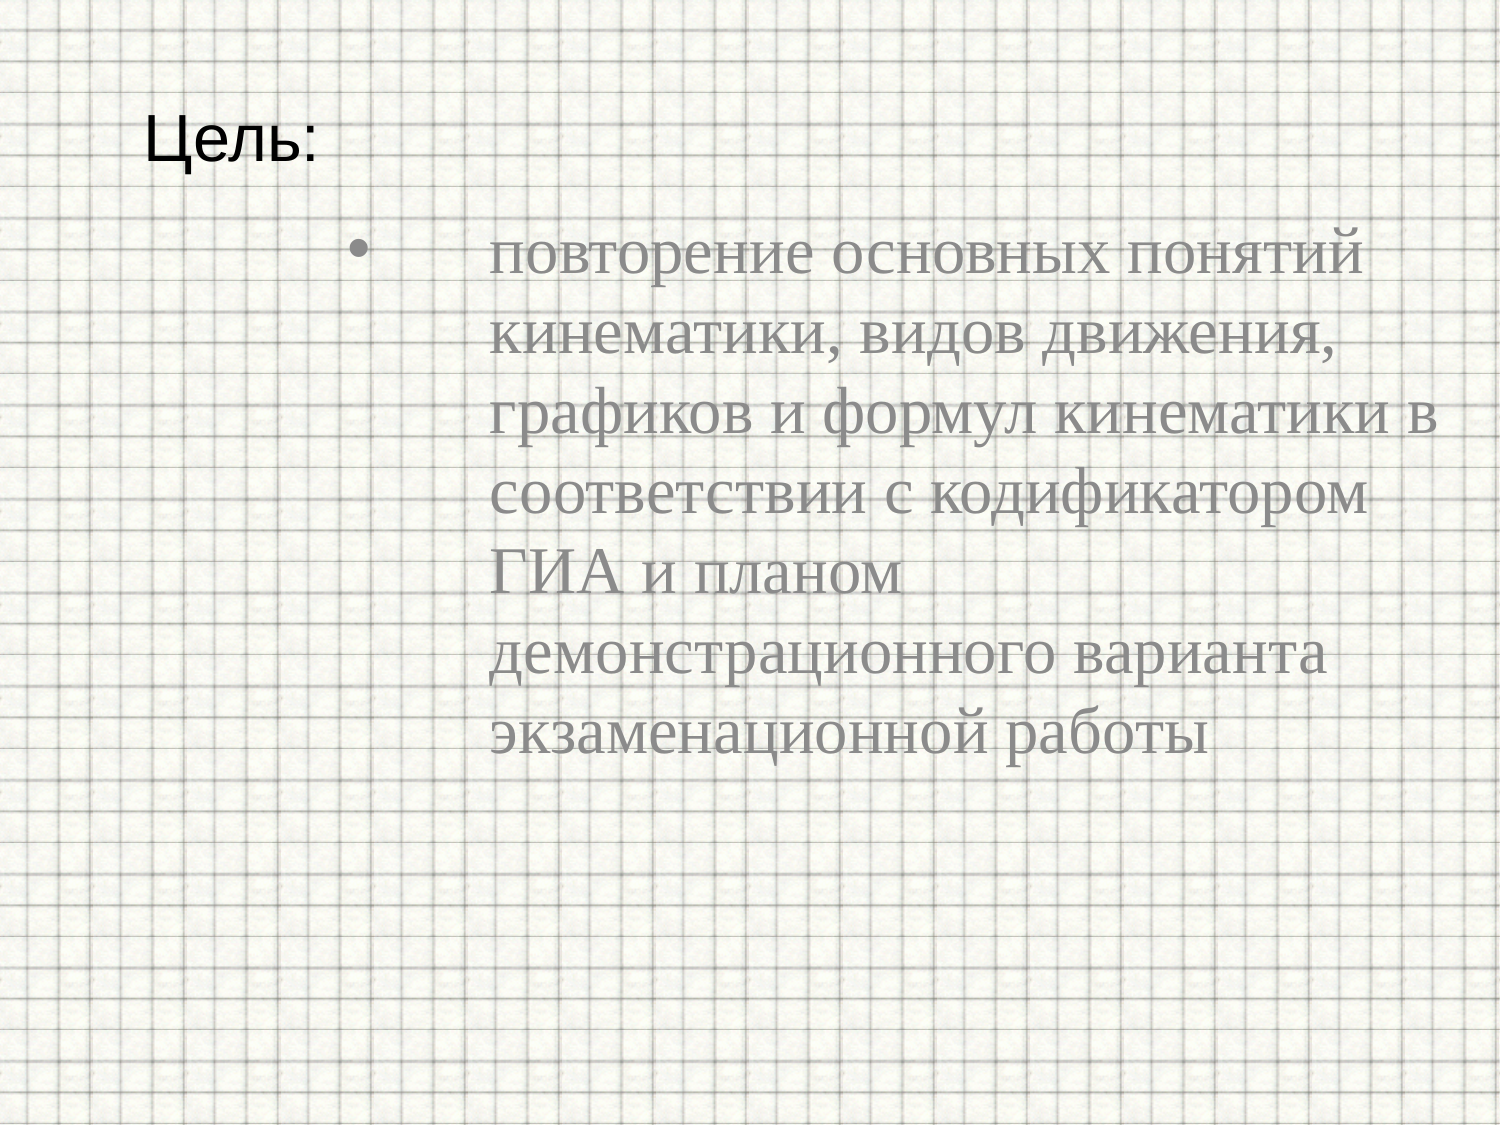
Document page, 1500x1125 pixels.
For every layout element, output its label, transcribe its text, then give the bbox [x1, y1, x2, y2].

title Цель: [128, 58, 528, 211]
picture [0, 0, 1500, 1125]
subtitle повторение основных понятий кинематики, видов движения, графиков и формул кинематики в соответствии с кодификатором ГИА и планом демонстрационного варианта экзаменационной работы [328, 199, 1500, 832]
